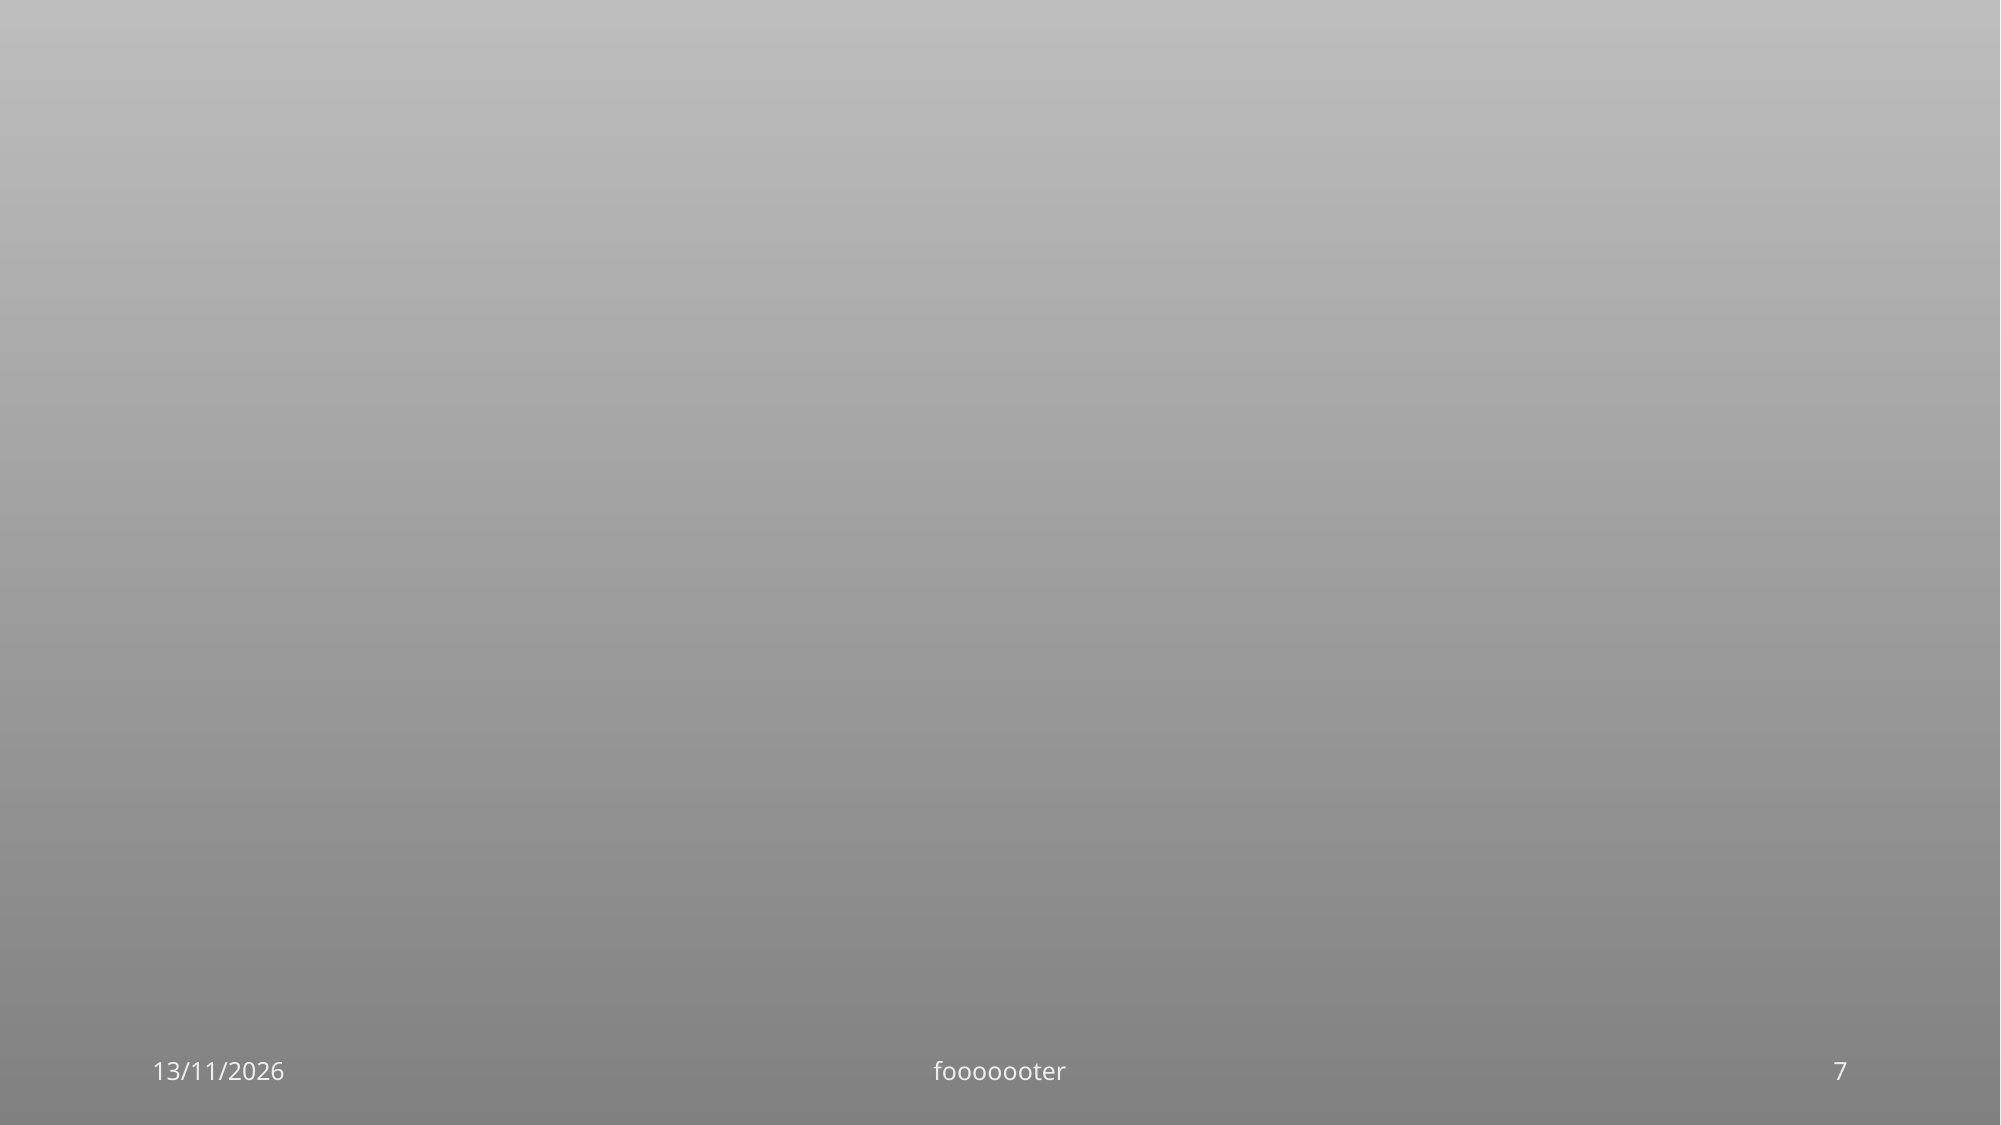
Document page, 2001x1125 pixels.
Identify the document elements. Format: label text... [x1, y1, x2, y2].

footer fooooooter [662, 1042, 1338, 1103]
picture [0, 0, 2001, 1125]
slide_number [137, 1042, 588, 1103]
slide_number ‹#› [1412, 1042, 1863, 1103]
